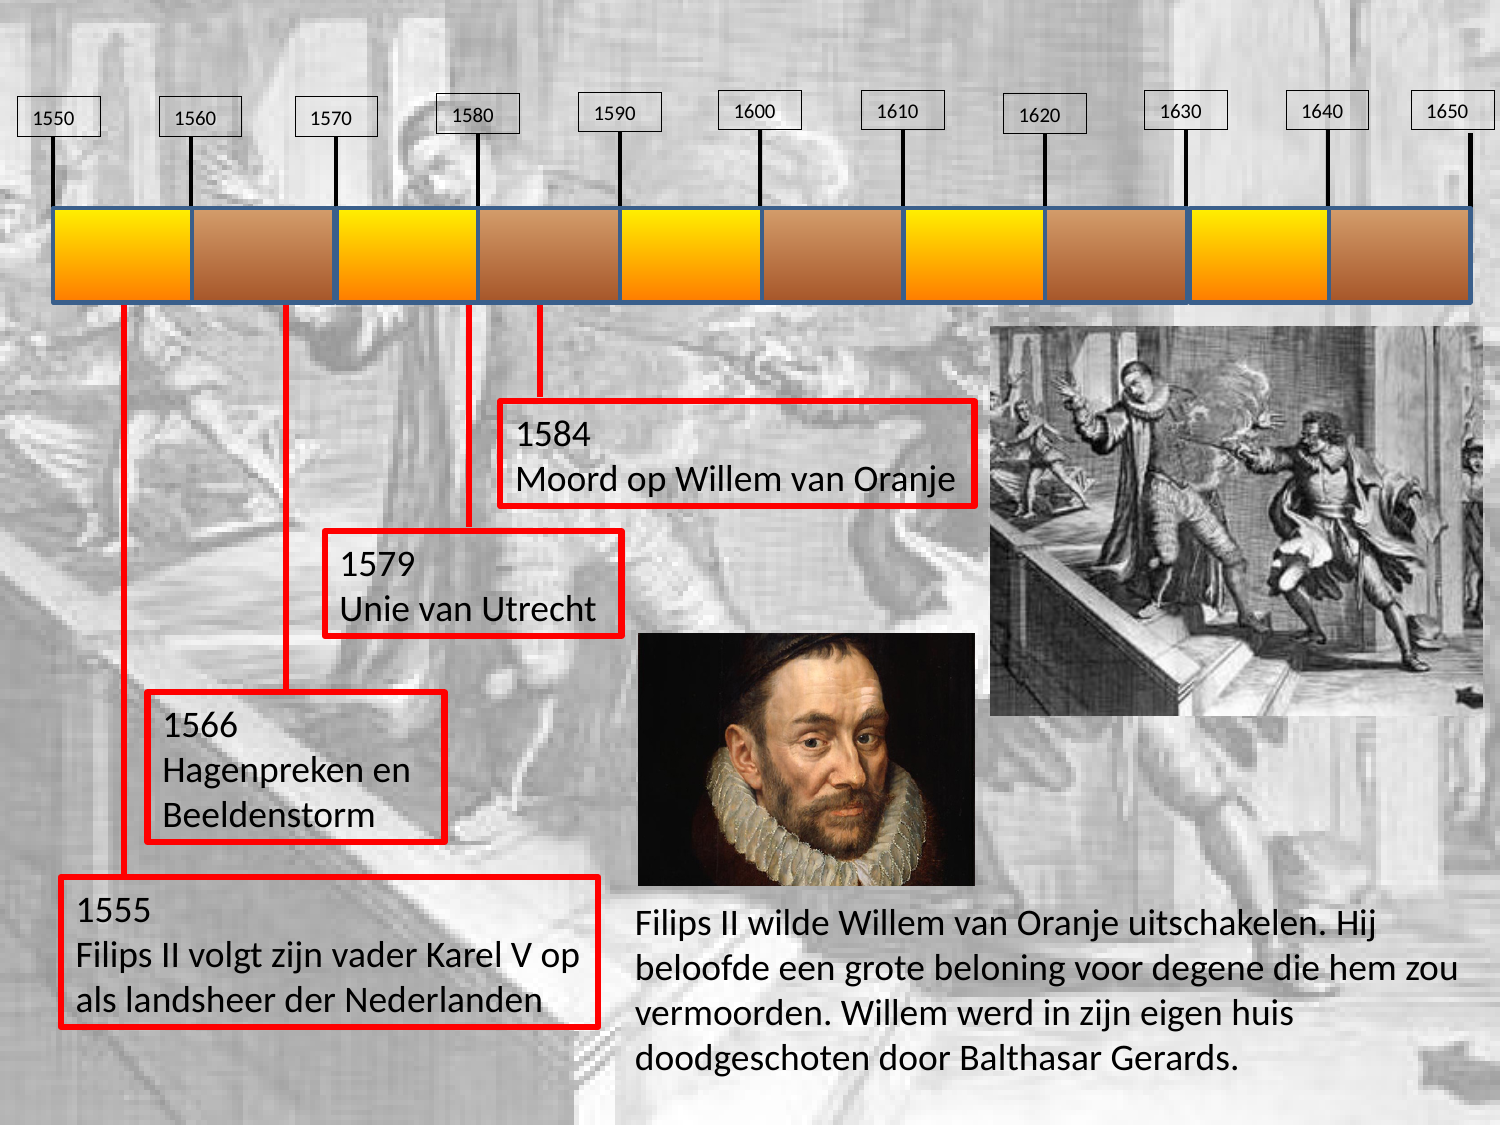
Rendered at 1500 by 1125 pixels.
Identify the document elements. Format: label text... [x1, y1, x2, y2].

text_box 1600 [718, 90, 802, 130]
text_box Filips II wilde Willem van Oranje uitschakelen. Hij beloofde een grote beloning voor degene die hem zou vermoorden. Willem werd in zijn eigen huis doodgeschoten door Balthasar Gerards. [620, 890, 1479, 1086]
text_box [476, 206, 622, 305]
text_box [763, 206, 899, 305]
text_box 1550 [17, 96, 101, 137]
picture [637, 633, 975, 886]
text_box 1640 [1286, 90, 1369, 130]
text_box 1555 Filips II volgt zijn vader Karel V op als landsheer der Nederlanden [60, 877, 599, 1027]
text_box 1610 [861, 90, 945, 130]
text_box [339, 206, 473, 305]
text_box 1620 [1003, 93, 1087, 134]
text_box [1331, 206, 1467, 305]
text_box 1570 [295, 96, 378, 137]
text_box 1630 [1144, 90, 1228, 130]
text_box [195, 206, 332, 305]
picture [990, 326, 1483, 717]
text_box 1579 Unie van Utrecht [324, 531, 622, 636]
text_box 1584 Moord op Willem van Oranje [500, 401, 975, 507]
text_box 1590 [578, 92, 662, 132]
text_box 1566 Hagenpreken en Beeldenstorm [147, 692, 445, 843]
text_box [622, 206, 757, 305]
text_box 1580 [436, 93, 520, 134]
text_box [1043, 206, 1182, 305]
text_box 1560 [159, 96, 242, 137]
text_box [1189, 206, 1325, 305]
text_box [56, 206, 188, 305]
text_box [906, 206, 1043, 305]
text_box 1650 [1411, 90, 1495, 130]
